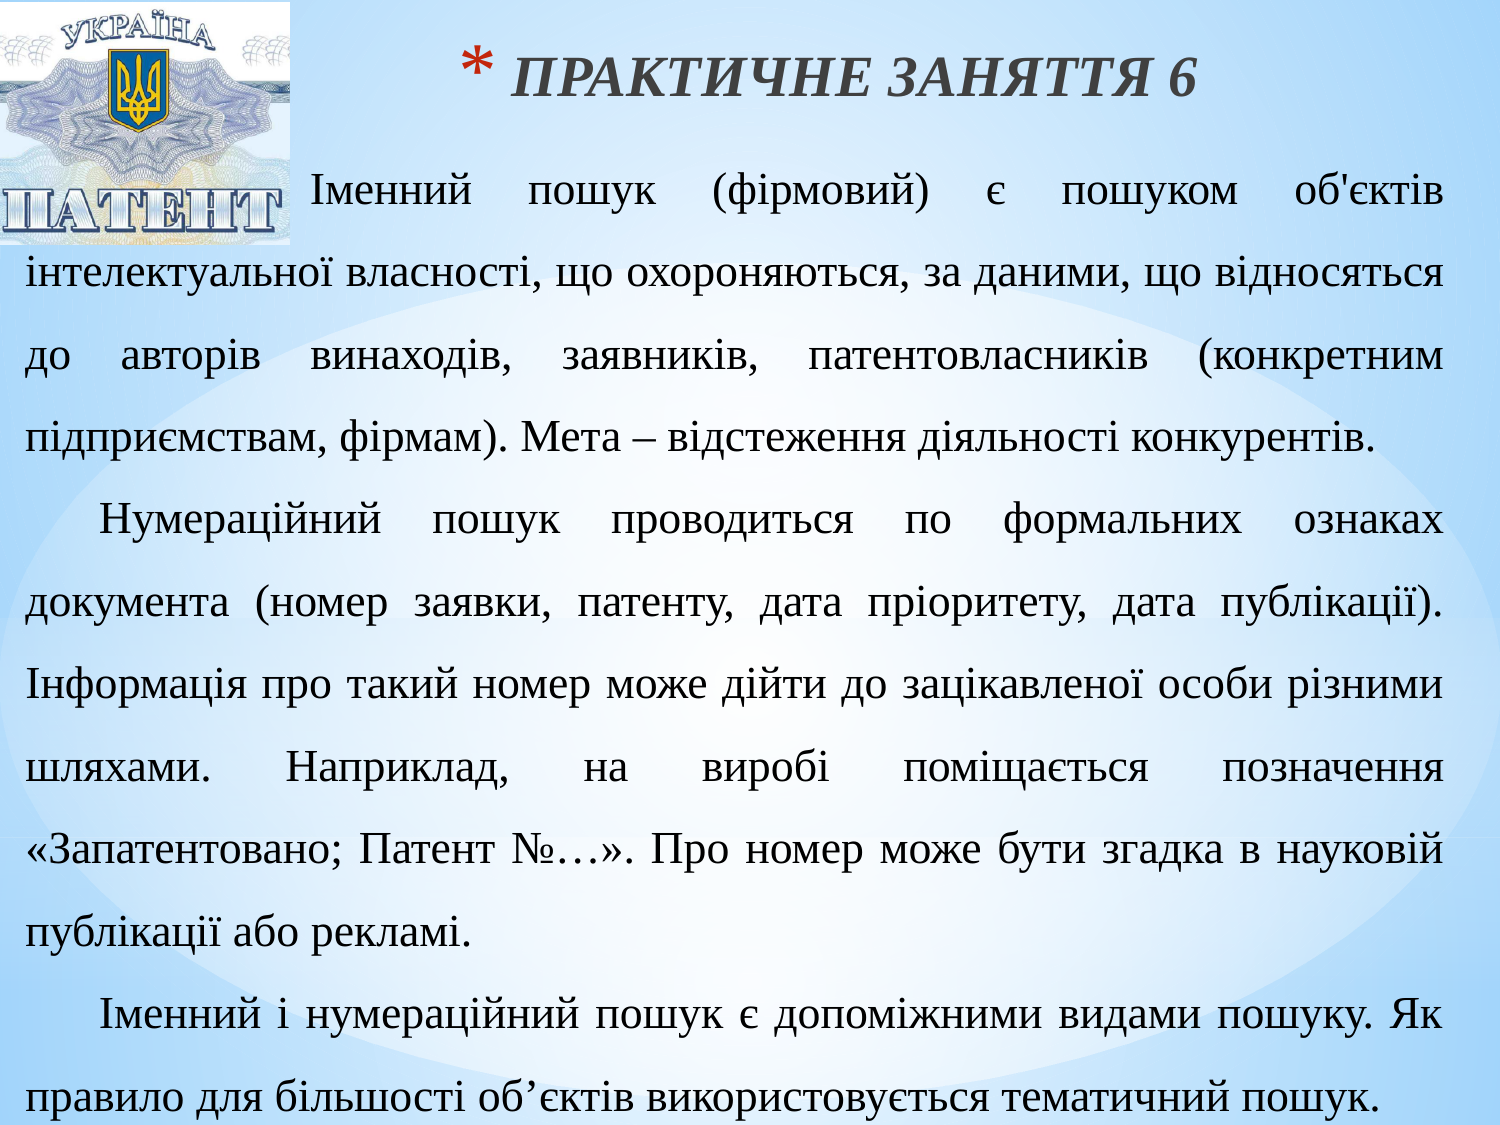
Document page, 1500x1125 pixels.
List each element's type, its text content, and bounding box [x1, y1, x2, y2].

text_box ПРАКТИЧНЕ ЗАНЯТТЯ 6 [295, 30, 1427, 114]
text_box Іменний пошук (фірмовий) є пошуком об'єктів інтелектуальної власності, що охороняються, за даними, що відносяться до авторів винаходів, заявників, патентовласників (конкретним підприємствам, фірмам). Мета – відстеження діяльності конкурентів. Нумераційний пошук проводиться по формальних ознаках документа (номер заявки, патенту, дата пріоритету, дата публікації). Інформація про такий номер може дійти до зацікавленої особи різними шляхами. Наприклад, на виробі поміщається позначення «Запатентовано; Патент №…». Про номер може бути згадка в науковій публікації або рекламі. Іменний і нумераційний пошук є допоміжними видами пошуку. Як правило для більшості об’єктів використовується тематичний пошук. [0, 123, 1471, 1125]
picture [0, 2, 290, 245]
